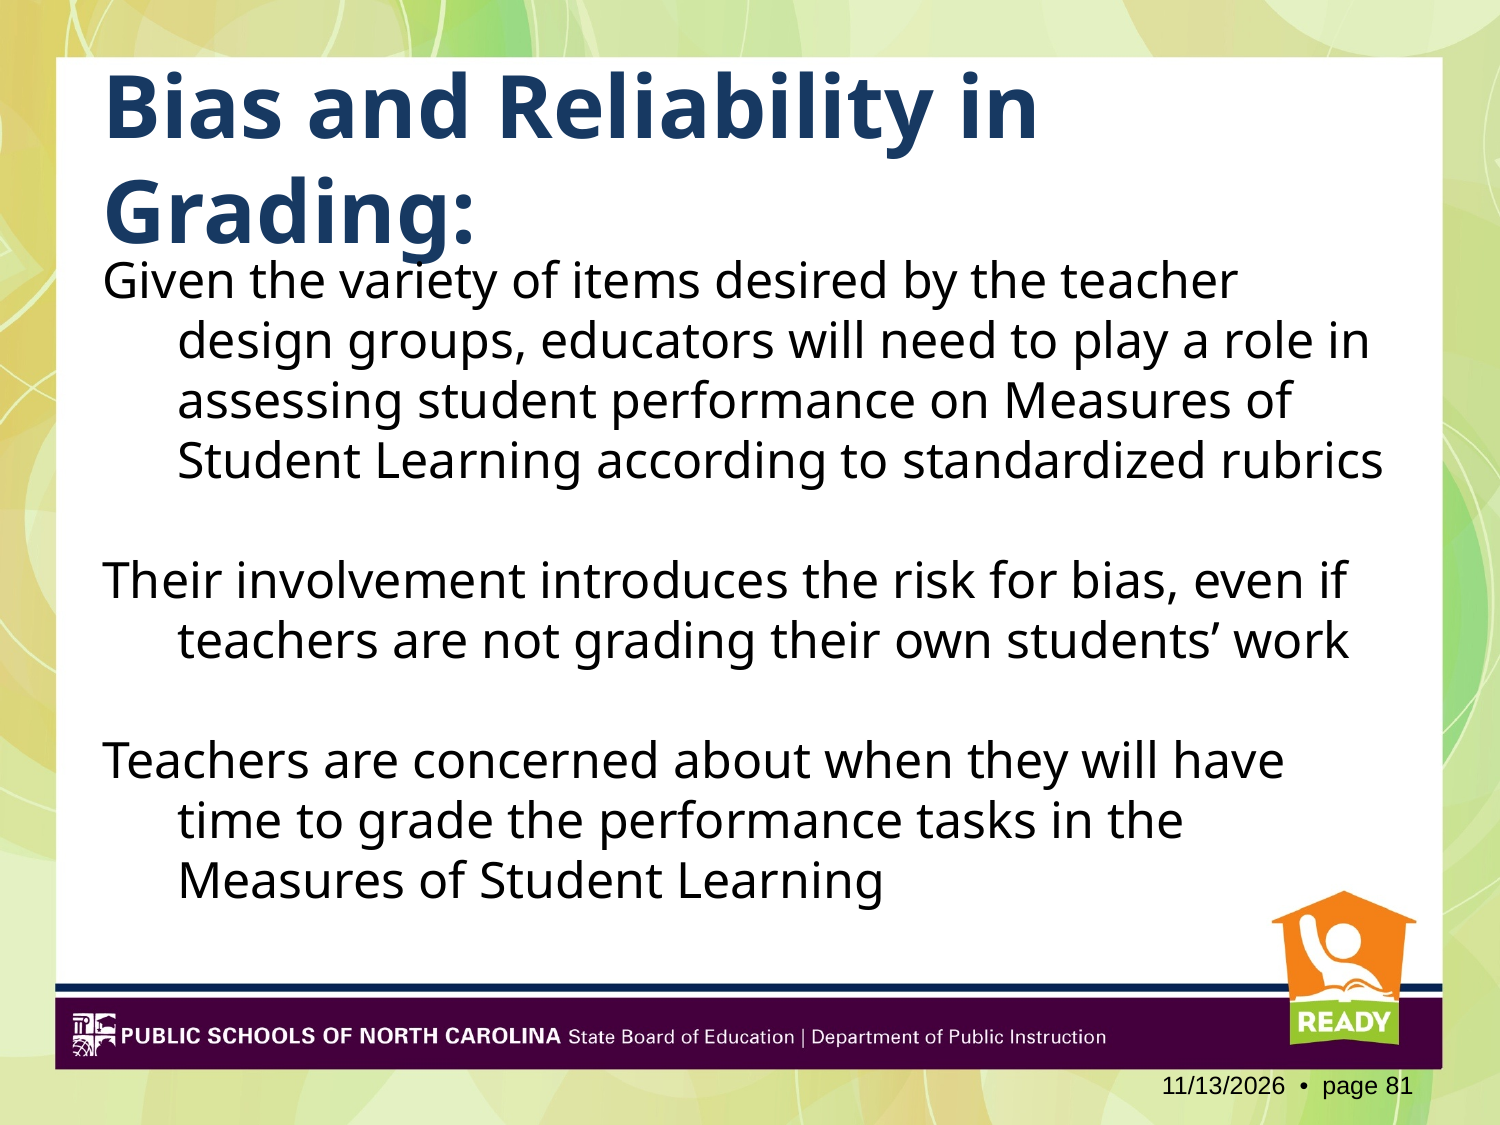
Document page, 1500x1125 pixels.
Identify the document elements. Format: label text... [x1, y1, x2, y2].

picture [0, 0, 1500, 1125]
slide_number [1147, 1062, 1460, 1122]
title Bias and Reliability in Grading: [87, 87, 1413, 225]
text_box Given the variety of items desired by the teacher design groups, educators will need to play a role in assessing student performance on Measures of Student Learning according to standardized rubrics Their involvement introduces the risk for bias, even if teachers are not grading their own students’ work Teachers are concerned about when they will have time to grade the performance tasks in the Measures of Student Learning [87, 241, 1413, 917]
